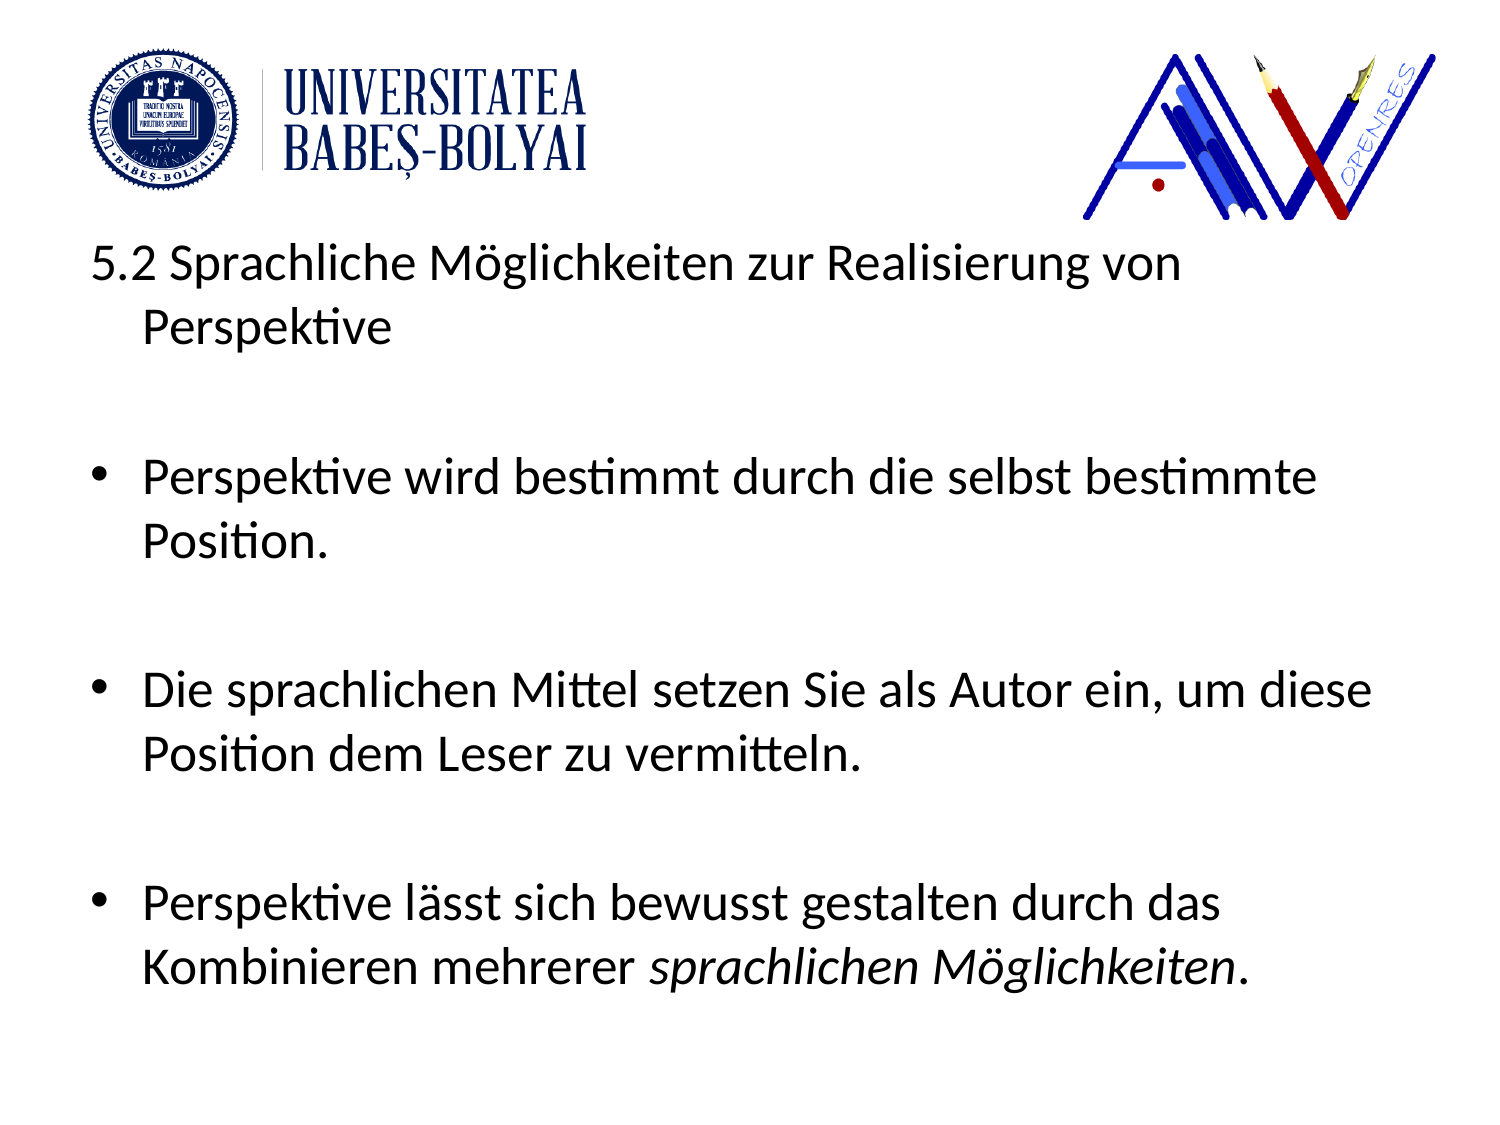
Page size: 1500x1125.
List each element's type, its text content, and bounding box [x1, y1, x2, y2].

list 5.2 Sprachliche Möglichkeiten zur Realisierung von Perspektive Perspektive wird bestimmt durch die selbst bestimmte Position. Die sprachlichen Mittel setzen Sie als Autor ein, um diese Position dem Leser zu vermitteln. Perspektive lässt sich bewusst gestalten durch das Kombinieren mehrerer sprachlichen Möglichkeiten. [75, 219, 1425, 1005]
picture [1083, 54, 1436, 220]
picture [76, 42, 597, 197]
